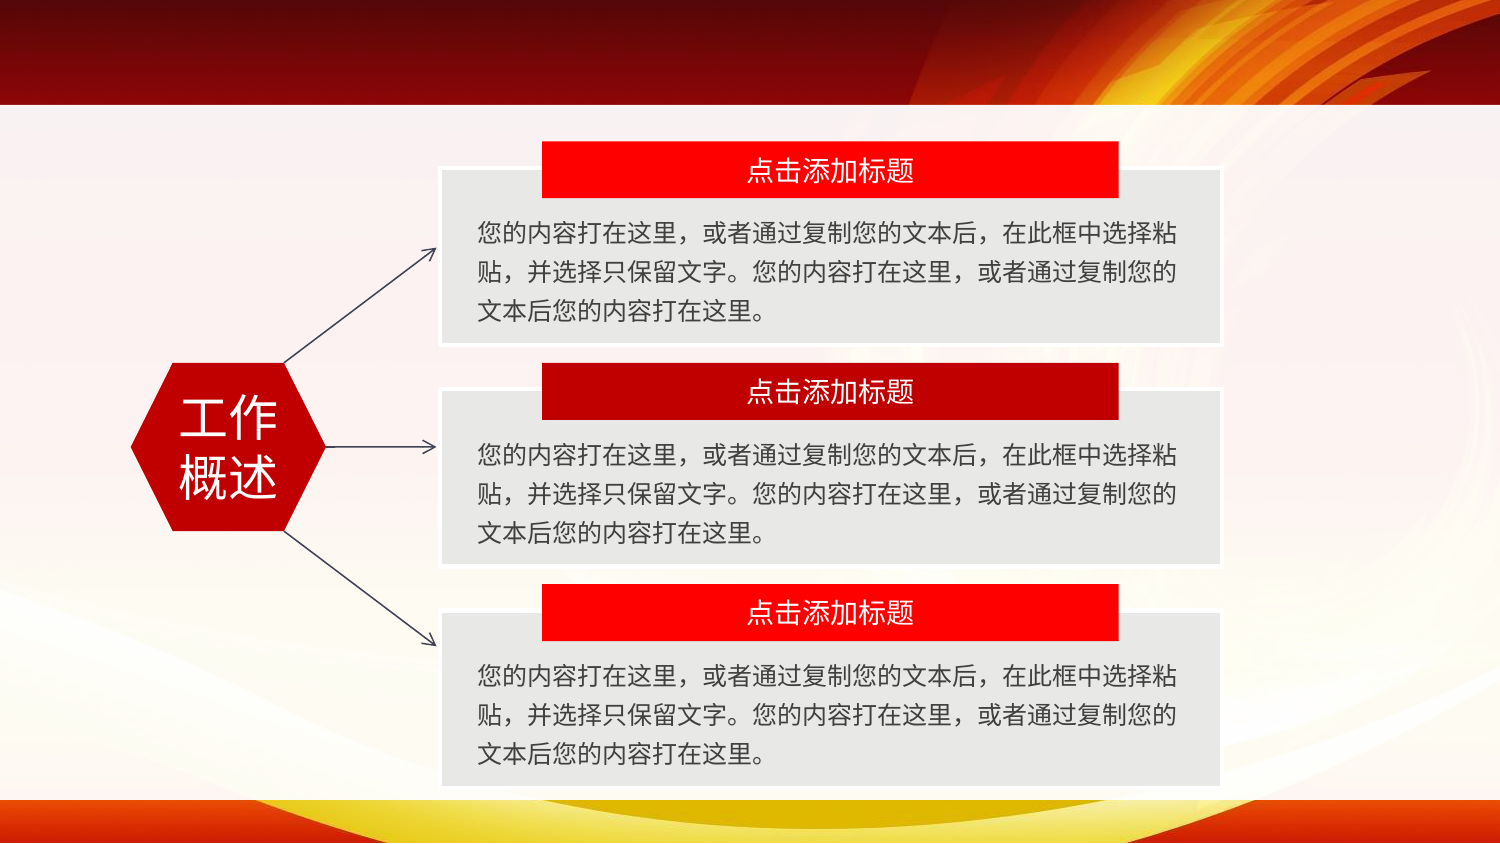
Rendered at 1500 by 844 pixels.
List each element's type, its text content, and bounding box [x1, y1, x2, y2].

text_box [283, 530, 437, 647]
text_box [283, 247, 437, 363]
text_box 工作概述 [128, 360, 328, 534]
text_box 点击添加标题 [540, 361, 1121, 422]
text_box 您的内容打在这里，或者通过复制您的文本后，在此框中选择粘贴，并选择只保留文字。您的内容打在这里，或者通过复制您的文本后您的内容打在这里。 [466, 203, 1211, 332]
text_box 您的内容打在这里，或者通过复制您的文本后，在此框中选择粘贴，并选择只保留文字。您的内容打在这里，或者通过复制您的文本后您的内容打在这里。 [466, 424, 1211, 553]
text_box 点击添加标题 [540, 139, 1121, 200]
text_box [438, 387, 1224, 569]
text_box 点击添加标题 [540, 582, 1121, 643]
text_box 您的内容打在这里，或者通过复制您的文本后，在此框中选择粘贴，并选择只保留文字。您的内容打在这里，或者通过复制您的文本后您的内容打在这里。 [466, 646, 1211, 775]
text_box [438, 166, 1224, 347]
picture [0, 800, 1500, 843]
picture [0, 0, 1500, 104]
text_box [438, 608, 1224, 790]
